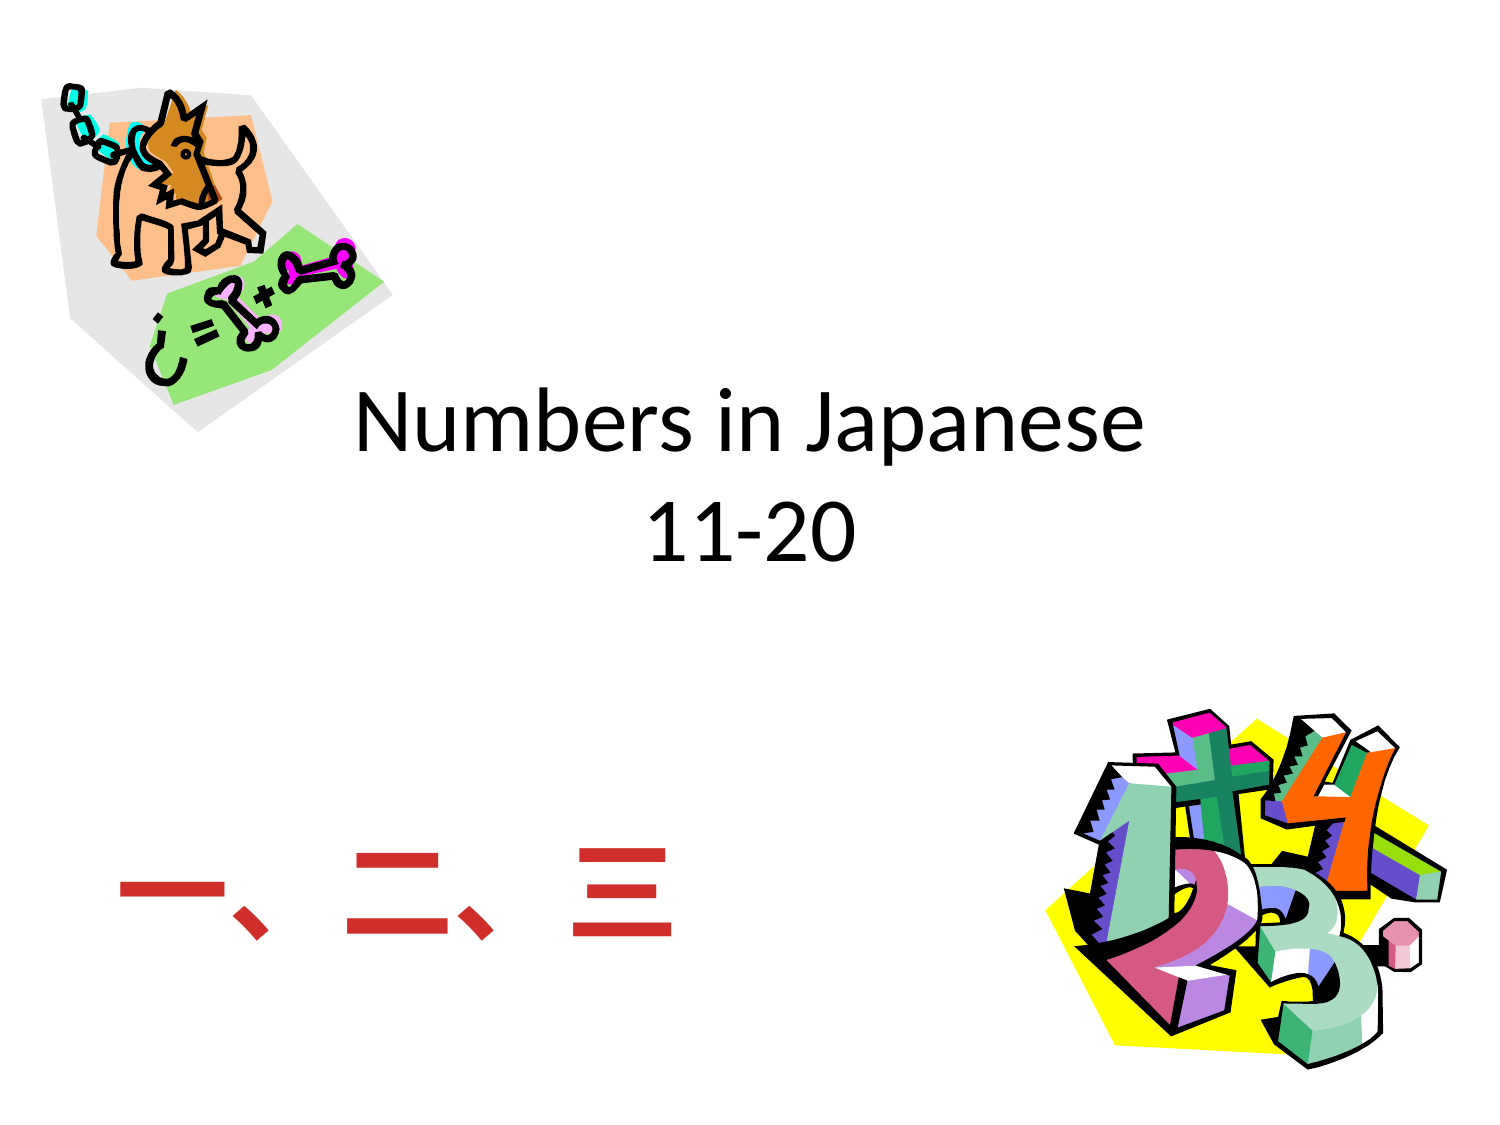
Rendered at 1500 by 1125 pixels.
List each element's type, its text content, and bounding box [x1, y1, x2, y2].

title Numbers in Japanese 11-20 [112, 349, 1388, 591]
text_box 一、二、三 [101, 813, 694, 964]
picture [1045, 705, 1451, 1074]
picture [40, 77, 398, 438]
